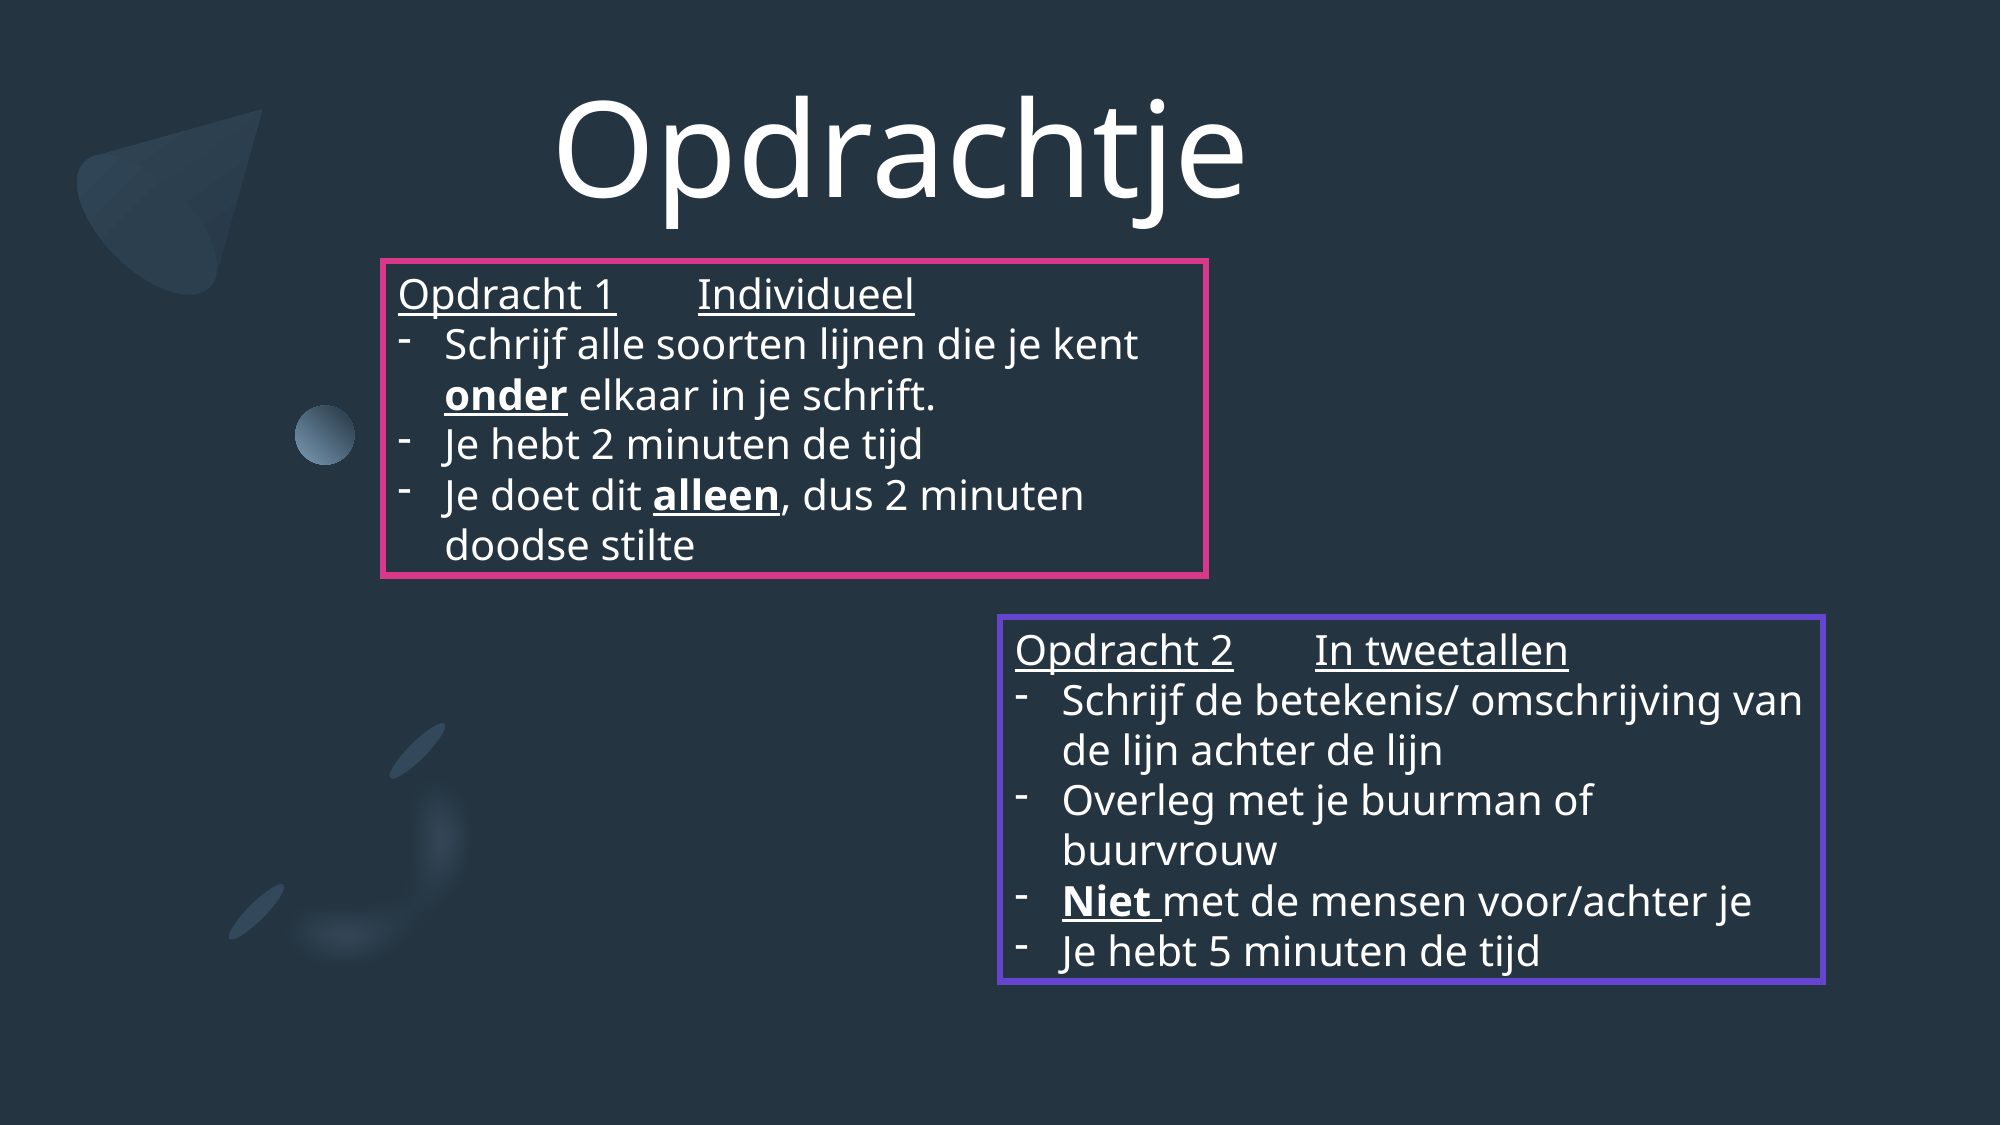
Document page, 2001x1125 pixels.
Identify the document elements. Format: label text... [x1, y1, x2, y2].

text_box Opdracht 1 Individueel Schrijf alle soorten lijnen die je kent onder elkaar in je schrift. Je hebt 2 minuten de tijd Je doet dit alleen, dus 2 minuten doodse stilte [382, 260, 1207, 577]
title Opdrachtje [551, 63, 1910, 549]
text_box Opdracht 2 In tweetallen Schrijf de betekenis/ omschrijving van de lijn achter de lijn Overleg met je buurman of buurvrouw Niet met de mensen voor/achter je Je hebt 5 minuten de tijd [999, 616, 1824, 983]
